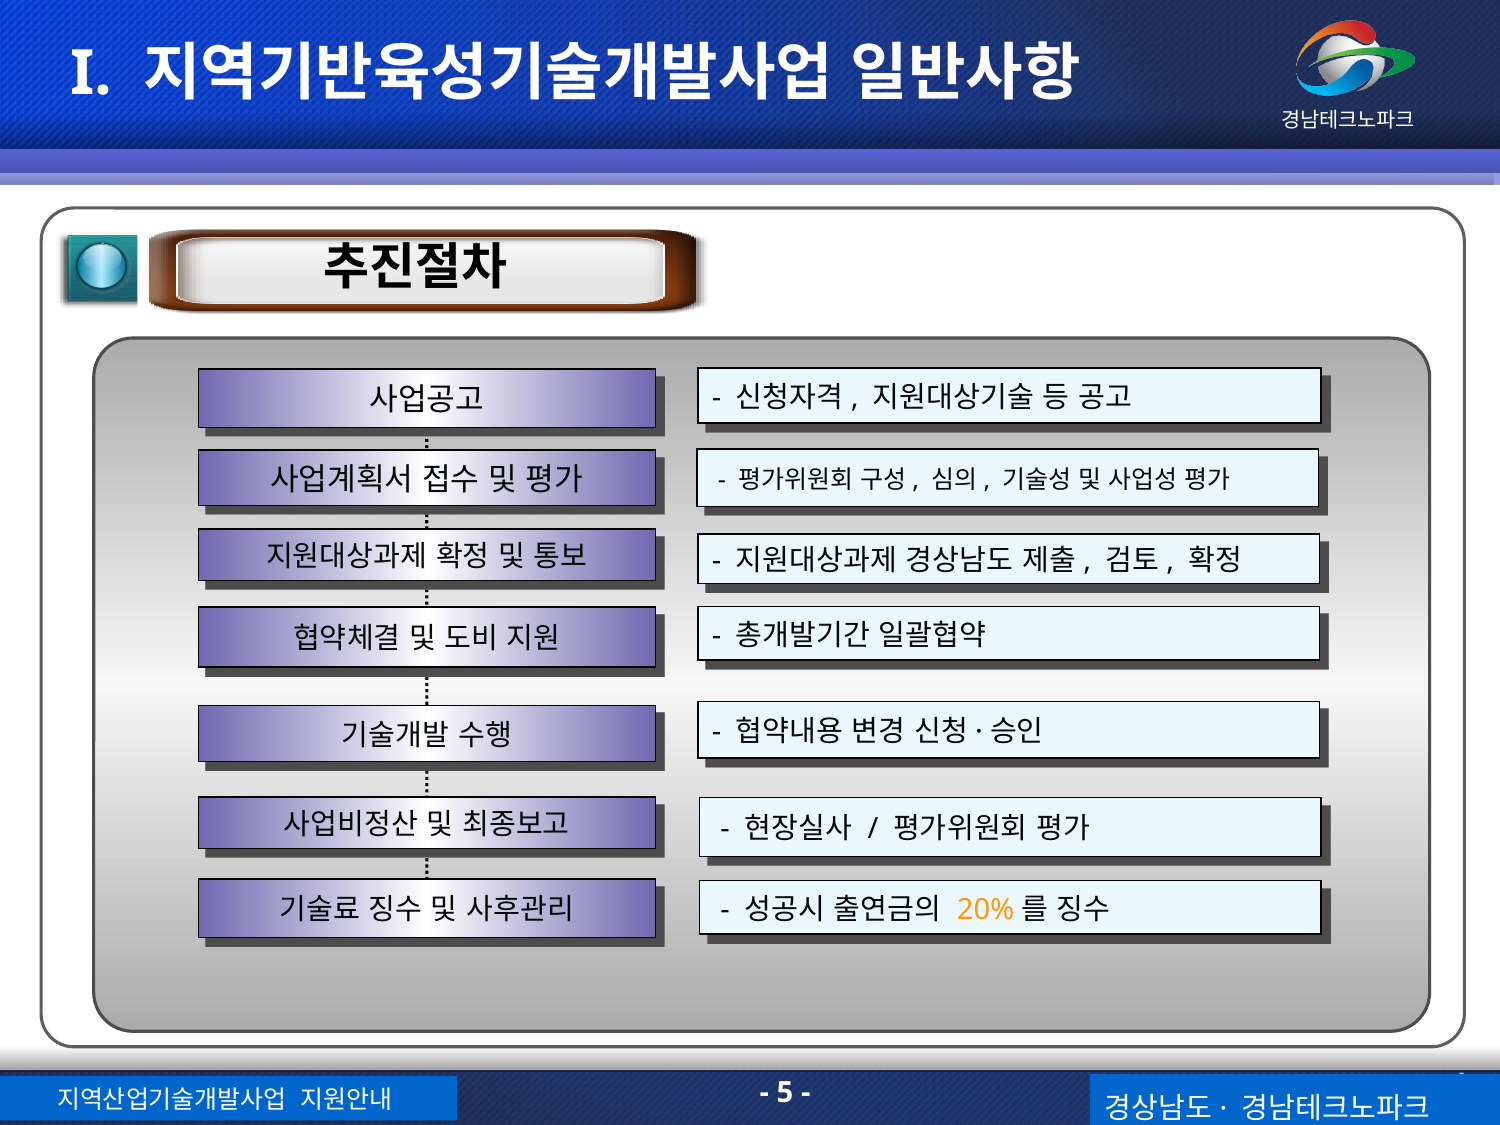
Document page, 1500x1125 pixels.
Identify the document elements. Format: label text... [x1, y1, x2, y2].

text_box 사업비정산 및 최종보고 [198, 796, 656, 849]
text_box - 총개발기간 일괄협약 [697, 606, 1320, 661]
text_box [41, 207, 1465, 1047]
text_box 사업공고 [198, 368, 656, 428]
text_box 기술료 징수 및 사후관리 [198, 878, 656, 938]
text_box 기술개발 수행 [198, 705, 656, 762]
text_box - 신청자격, 지원대상기술 등 공고 [697, 367, 1321, 424]
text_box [52, 222, 717, 331]
text_box 협약체결 및 도비 지원 [198, 607, 656, 668]
text_box I. 지역기반육성기술개발사업 일반사항 [55, 24, 1211, 115]
text_box - 평가위원회 구성, 심의, 기술성 및 사업성 평가 [696, 448, 1319, 507]
text_box - 협약내용 변경 신청·승인 [697, 701, 1320, 758]
picture [0, 0, 1500, 148]
text_box - 지원대상과제 경상남도 제출, 검토, 확정 [697, 534, 1320, 584]
text_box 지원대상과제 확정 및 통보 [198, 528, 656, 581]
text_box 사업계획서 접수 및 평가 [198, 450, 656, 506]
text_box - 현장실사 / 평가위원회 평가 [699, 797, 1322, 857]
picture [0, 1071, 1500, 1125]
text_box - 성공시 출연금의 20%를 징수 [699, 880, 1322, 935]
text_box [93, 337, 1430, 1032]
